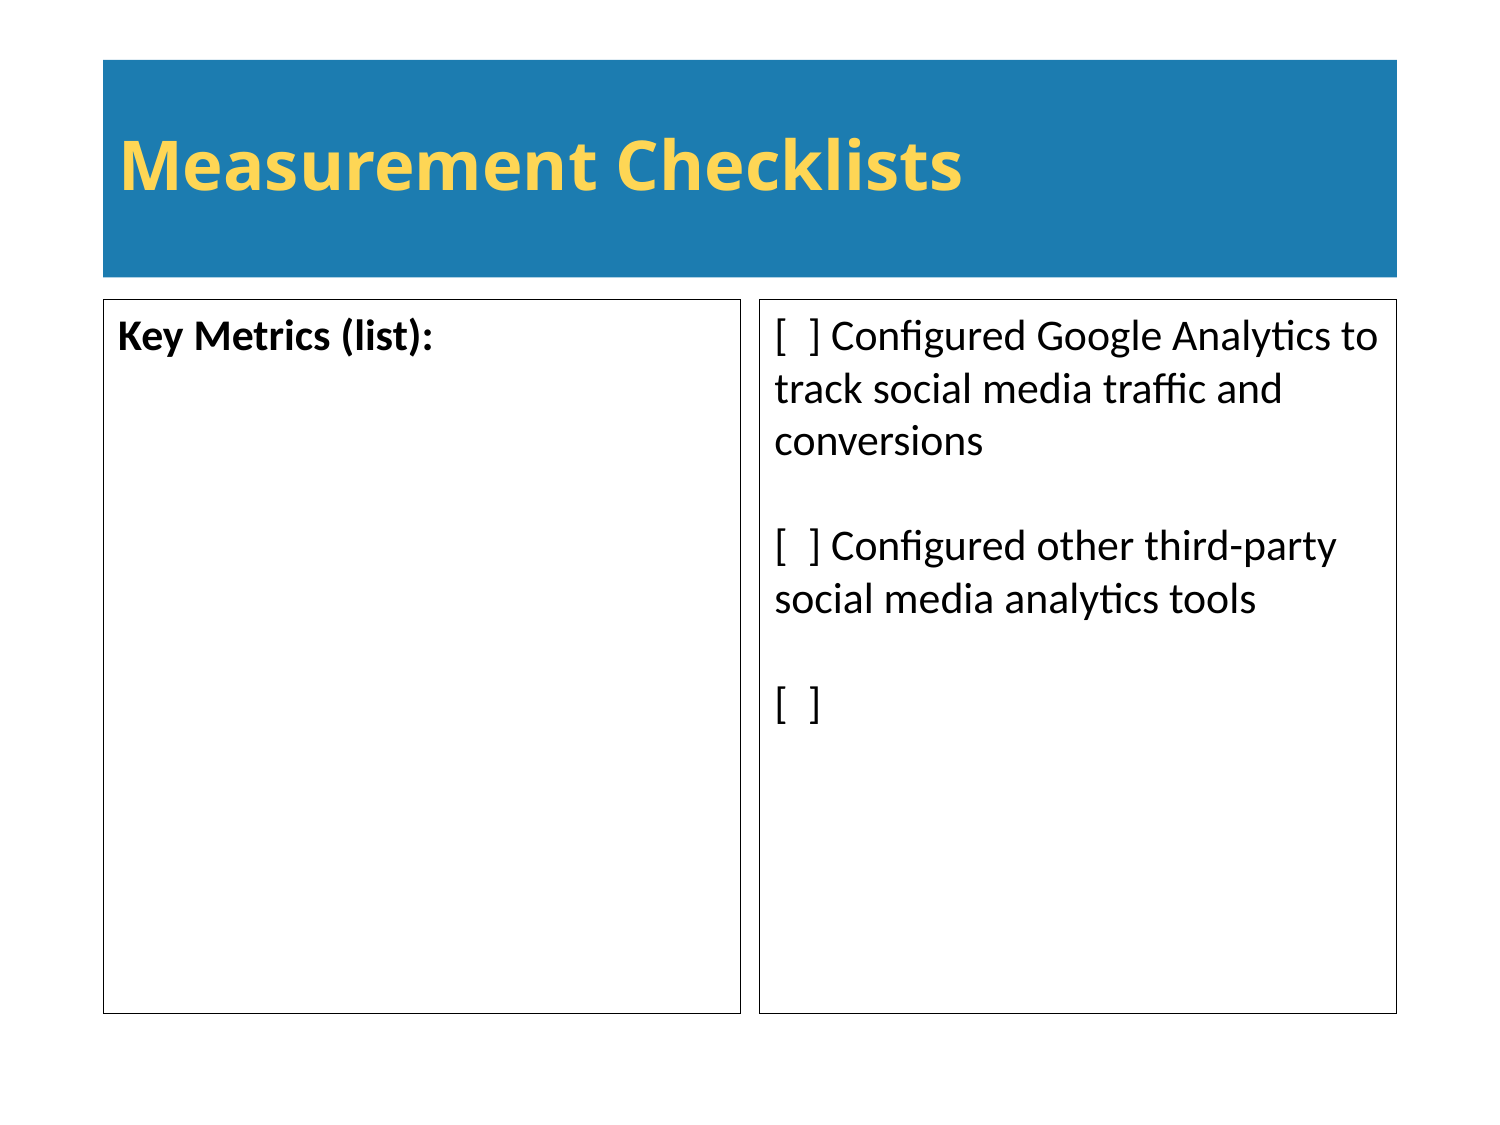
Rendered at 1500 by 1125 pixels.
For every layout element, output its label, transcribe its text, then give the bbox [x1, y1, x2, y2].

title Measurement Checklists [103, 59, 1397, 278]
list Key Metrics (list): [103, 299, 741, 1014]
list [ ] Configured Google Analytics to track social media traffic and conversions [ ] Configured other third-party social media analytics tools [ ] [759, 299, 1397, 1014]
